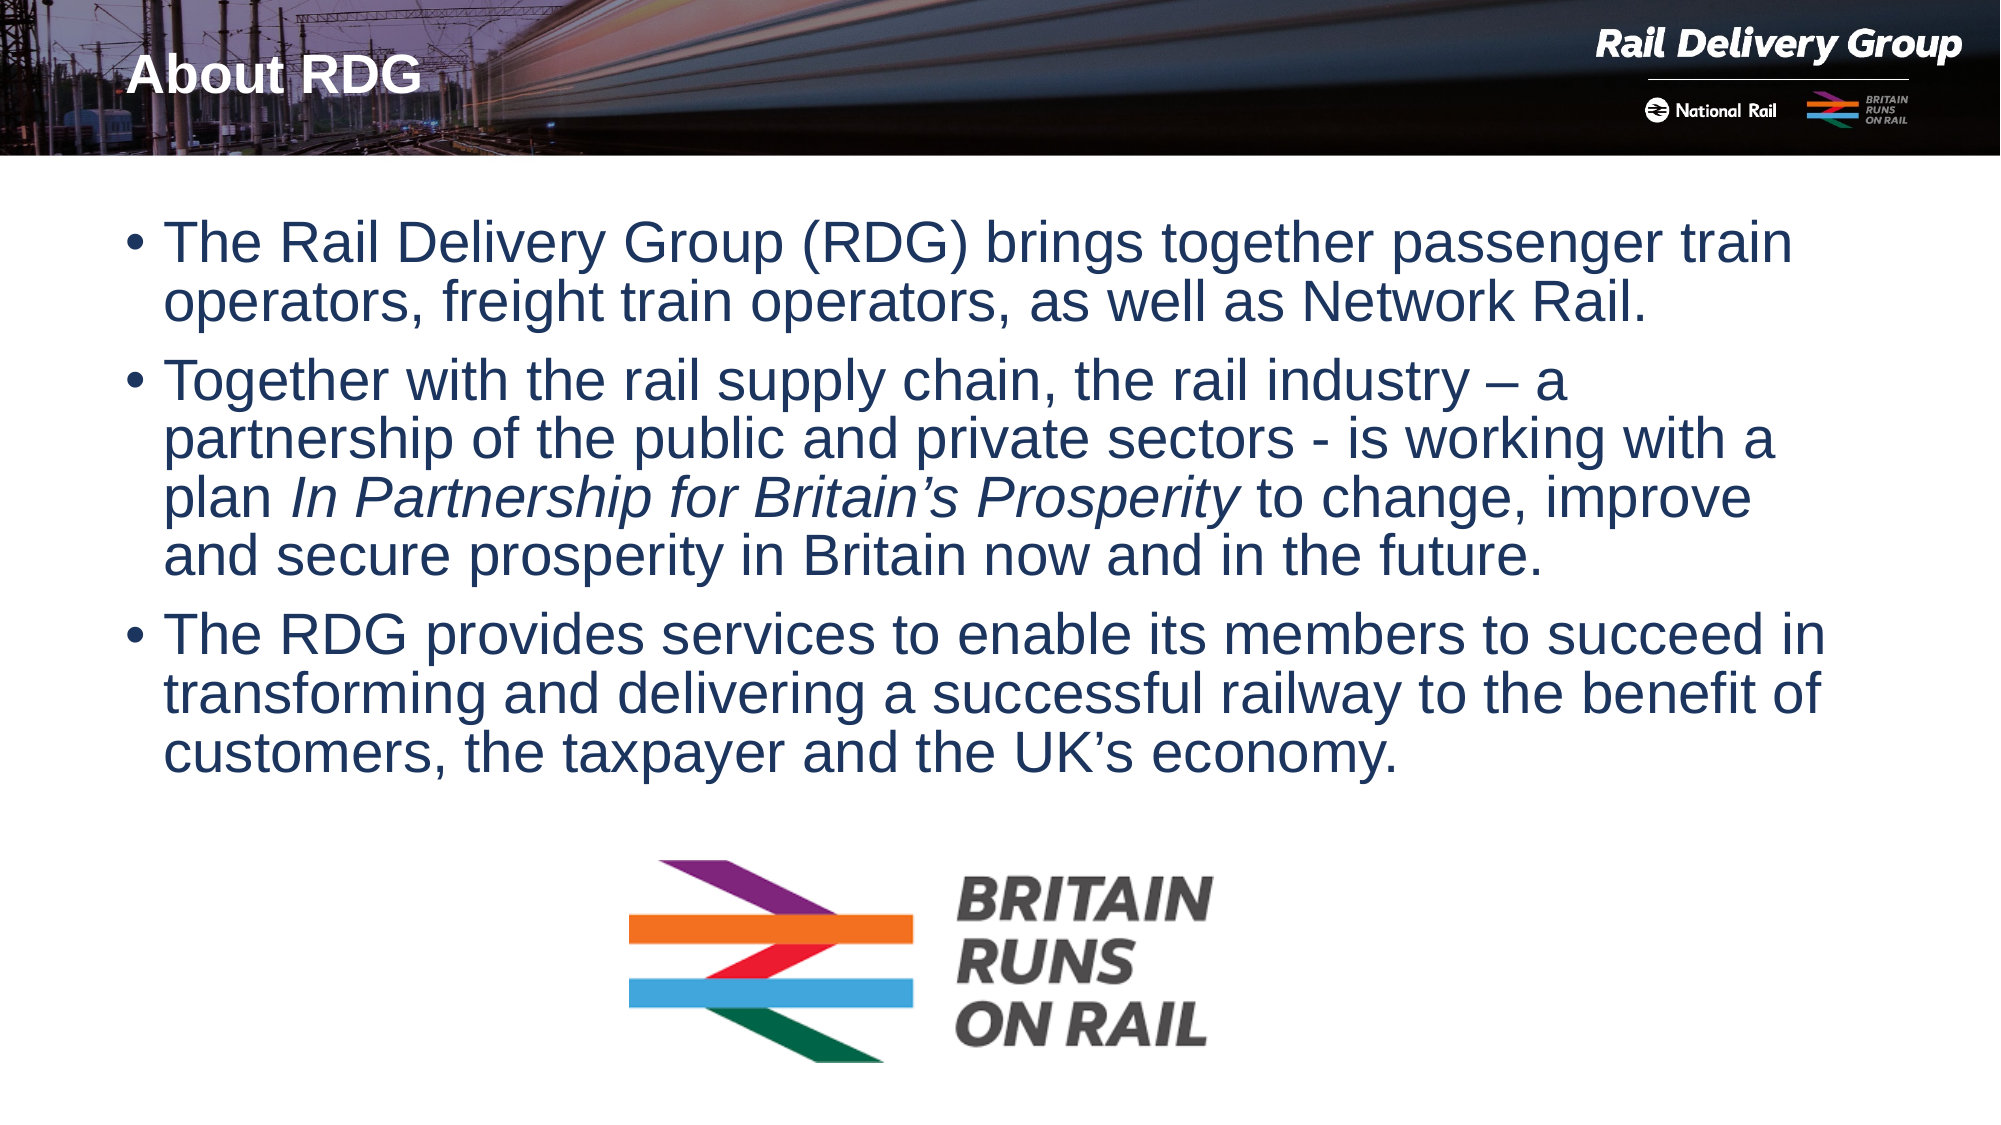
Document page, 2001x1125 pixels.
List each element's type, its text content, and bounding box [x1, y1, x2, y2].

picture [0, 0, 2000, 1125]
list About RDG [110, 41, 1521, 113]
list The Rail Delivery Group (RDG) brings together passenger train operators, freight train operators, as well as Network Rail. Together with the rail supply chain, the rail industry – a partnership of the public and private sectors - is working with a plan In Partnership for Britain’s Prosperity to change, improve and secure prosperity in Britain now and in the future. The RDG provides services to enable its members to succeed in transforming and delivering a successful railway to the benefit of customers, the taxpayer and the UK’s economy. [110, 208, 1867, 1063]
